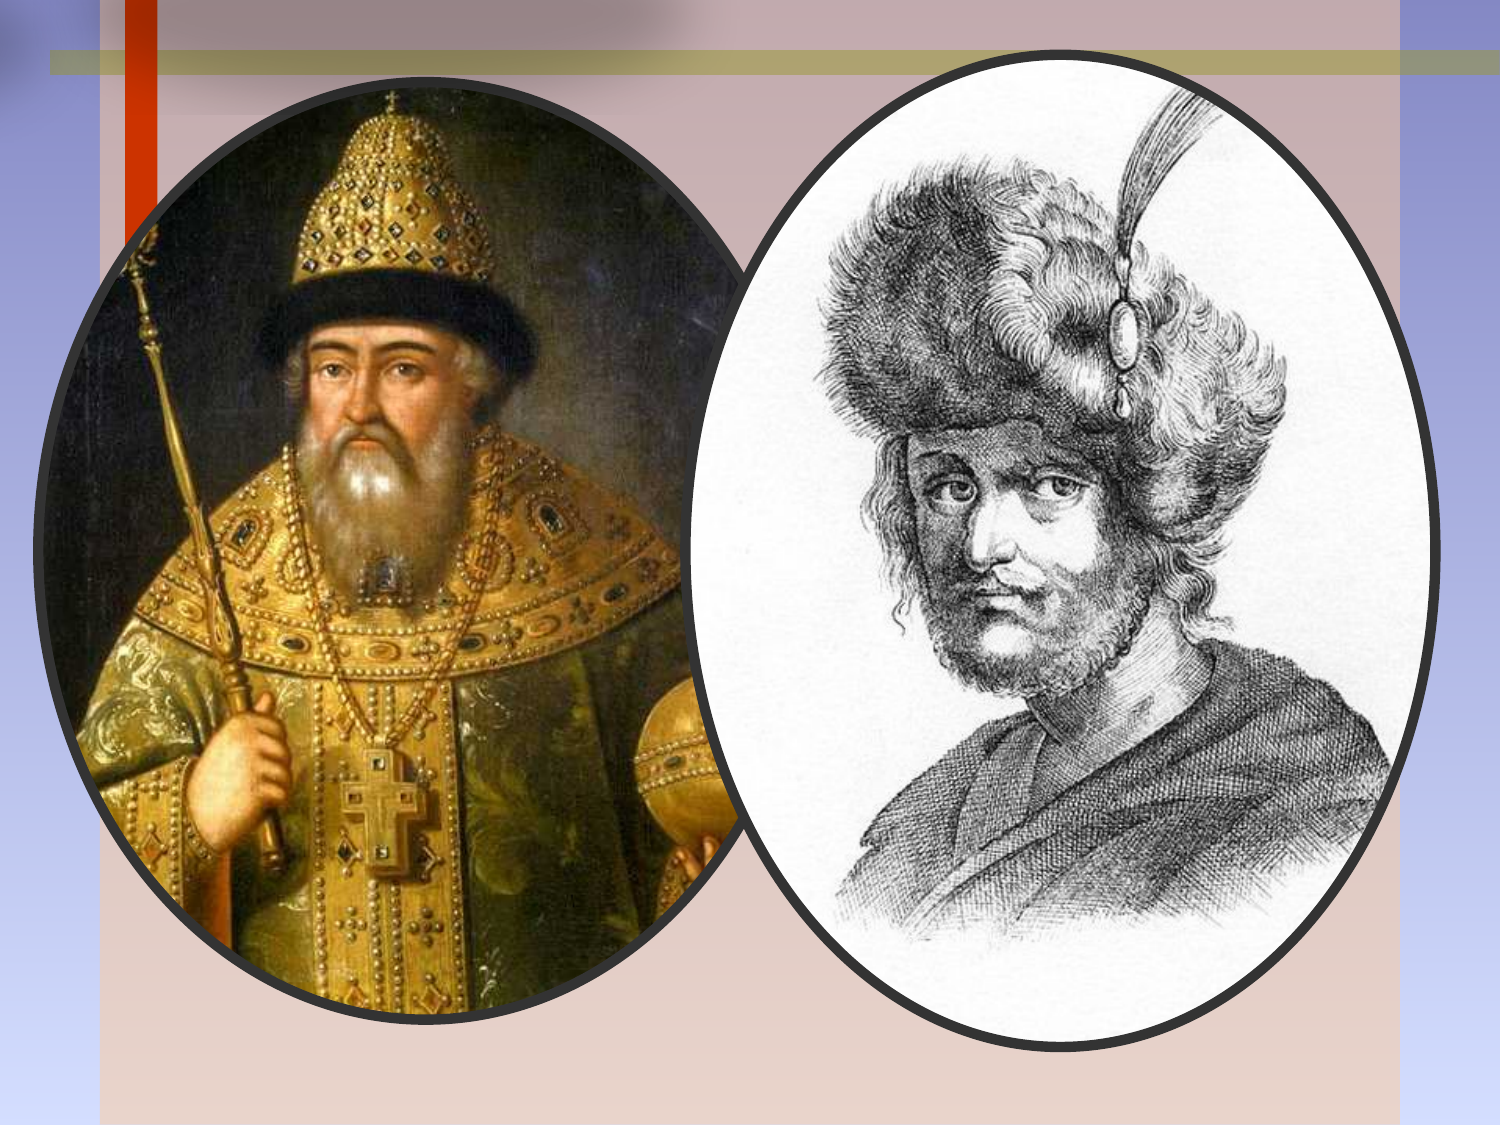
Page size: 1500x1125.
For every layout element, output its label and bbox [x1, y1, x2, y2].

picture [38, 54, 1436, 1048]
